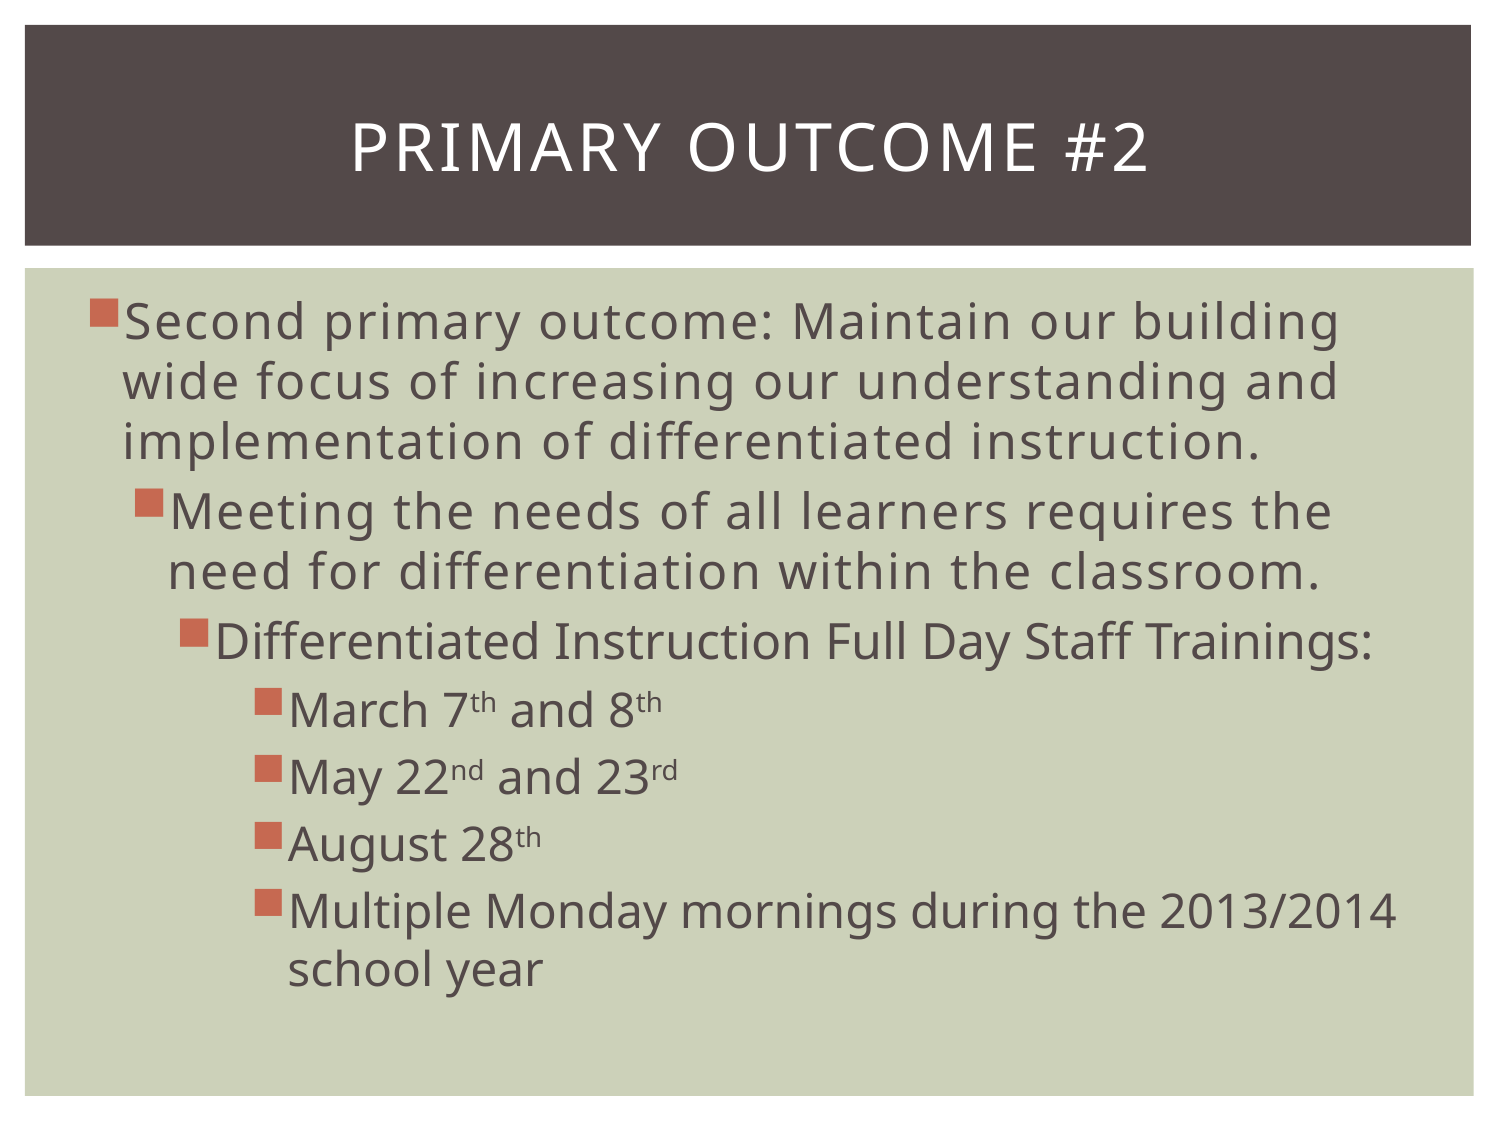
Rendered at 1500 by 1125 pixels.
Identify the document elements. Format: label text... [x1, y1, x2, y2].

list Second primary outcome: Maintain our building wide focus of increasing our understanding and implementation of differentiated instruction. Meeting the needs of all learners requires the need for differentiation within the classroom. Differentiated Instruction Full Day Staff Trainings: March 7th and 8th May 22nd and 23rd August 28th Multiple Monday mornings during the 2013/2014 school year [62, 281, 1442, 1075]
title Primary Outcome #2 [62, 58, 1438, 232]
